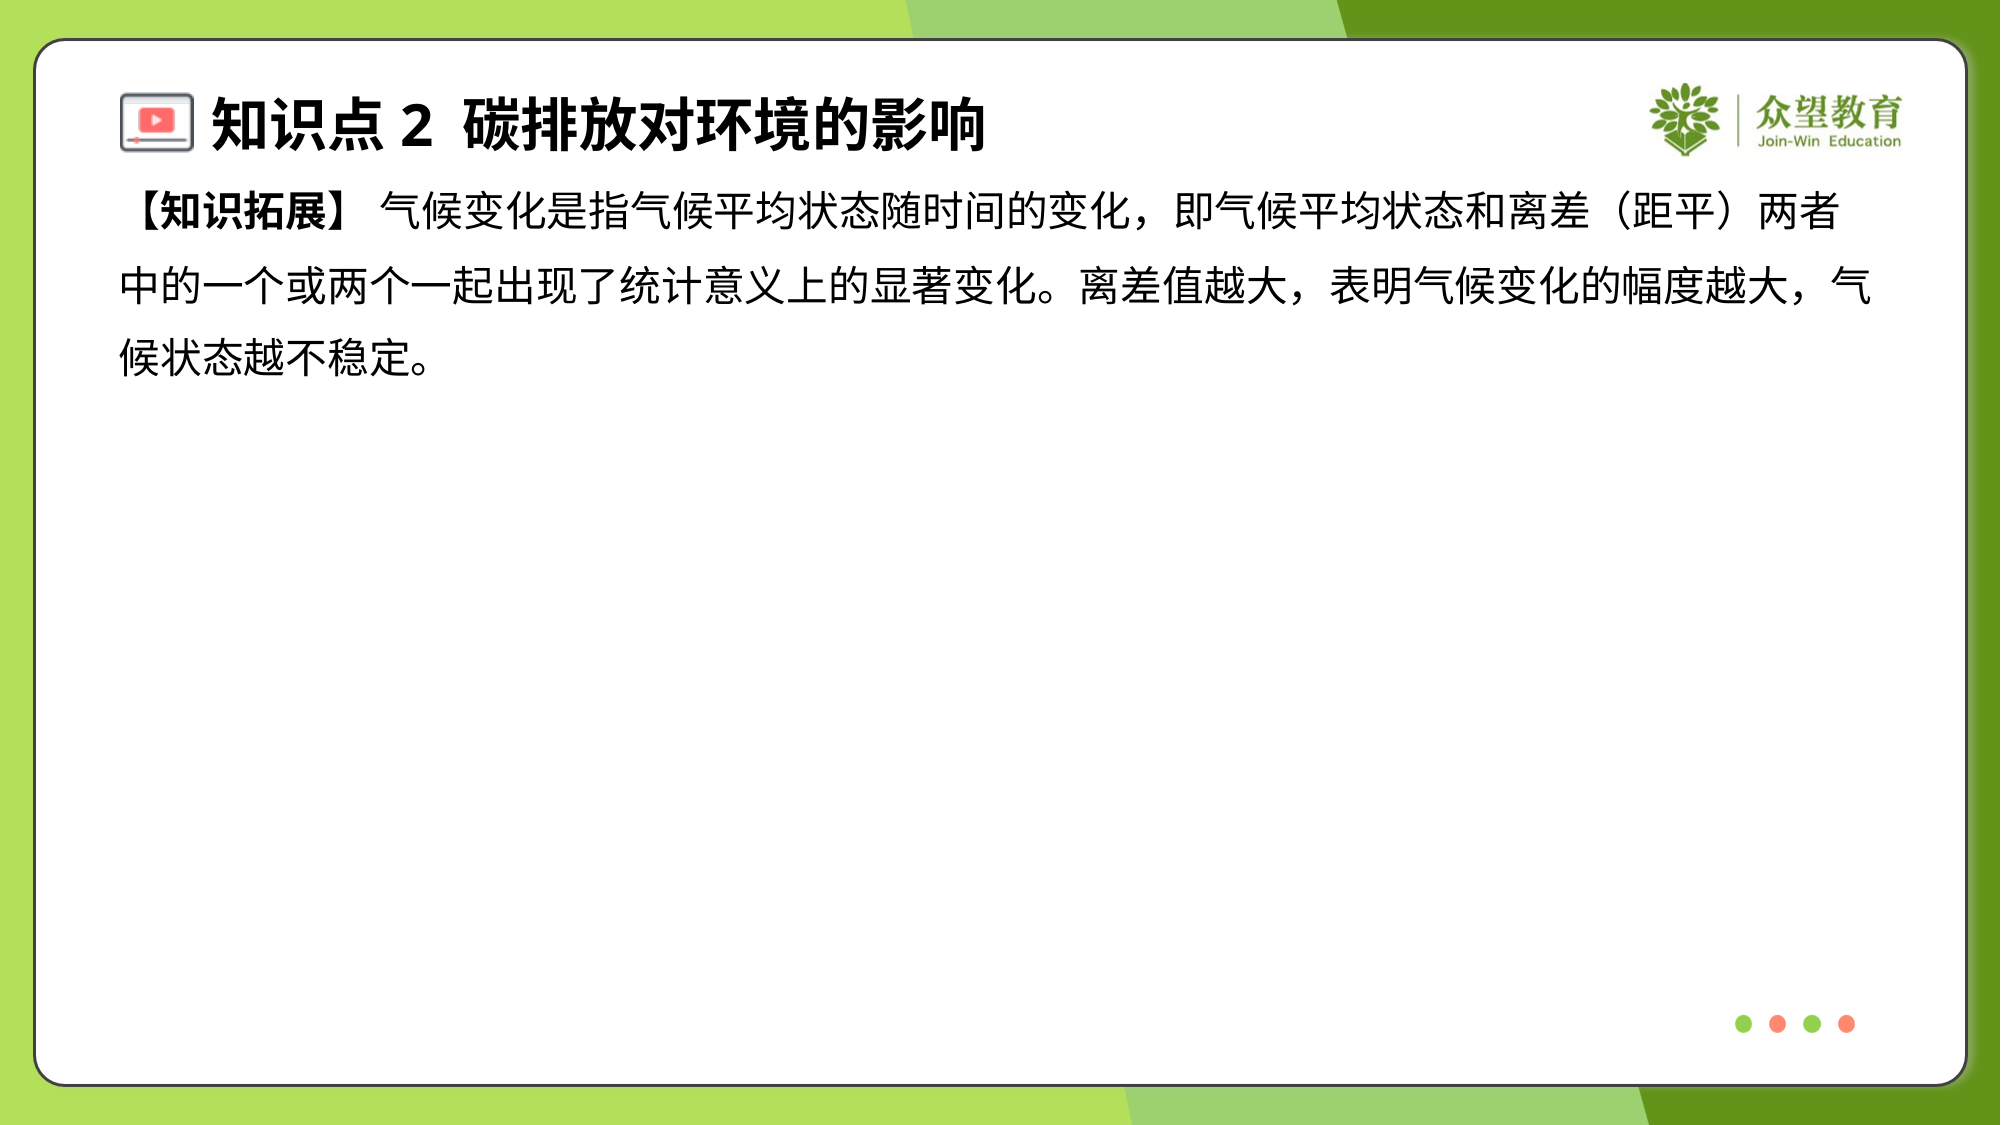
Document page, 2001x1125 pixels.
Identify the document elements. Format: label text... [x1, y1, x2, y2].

picture [0, 0, 2000, 1125]
text_box 【知识拓展】 气候变化是指气候平均状态随时间的变化，即气候平均状态和离差（距平）两者 中的一个或两个一起出现了统计意义上的显著变化。离差值越大，表明气候变化的幅度越大，气 候状态越不稳定。 [118, 159, 1883, 375]
